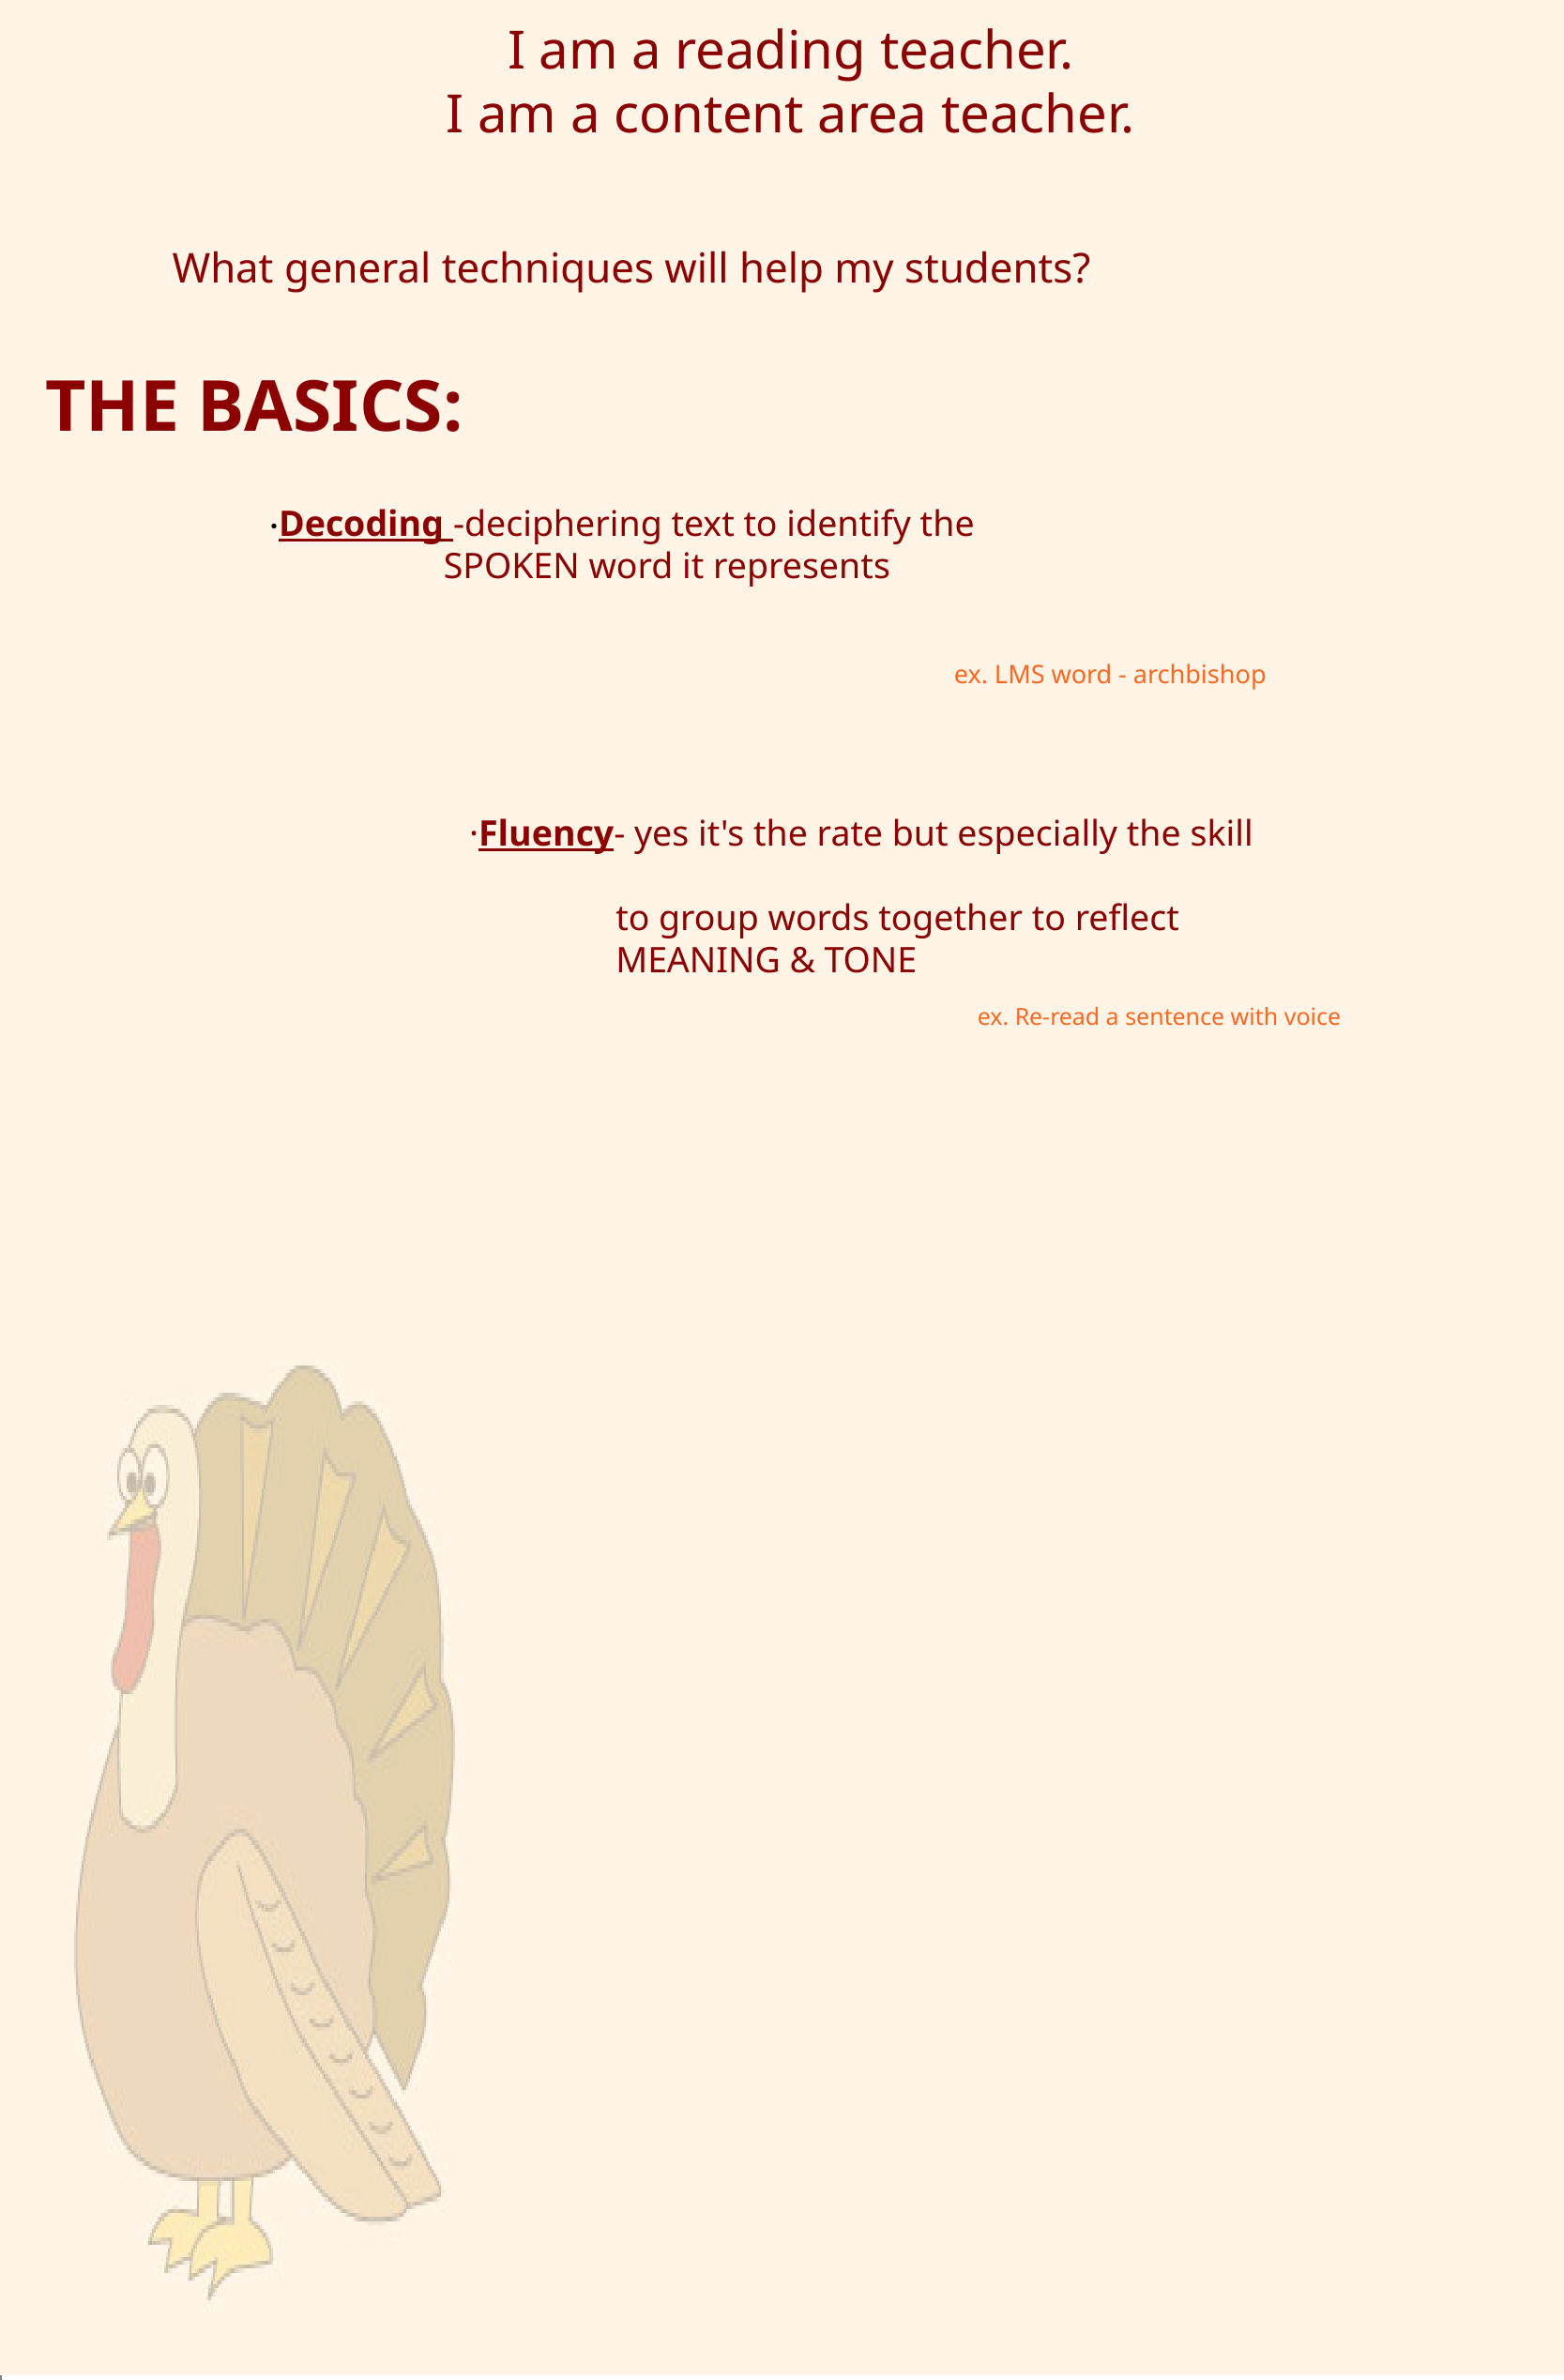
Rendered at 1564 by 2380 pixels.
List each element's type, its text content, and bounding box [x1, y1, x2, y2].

text_box What general techniques will help my students? [158, 234, 1465, 298]
text_box I am a reading teacher. I am a content area teacher. [134, 9, 1461, 151]
picture [0, 0, 1564, 2380]
text_box ex. Re-read a sentence with voice [964, 995, 1492, 1038]
text_box THE BASICS: [31, 354, 782, 452]
text_box ·Decoding -deciphering text to identify the SPOKEN word it represents [255, 451, 1324, 592]
text_box ·Fluency- yes it's the rate but especially the skill to group words together to reflect MEANING & TONE [455, 803, 1564, 986]
text_box ex. LMS word - archbishop [940, 650, 1429, 695]
